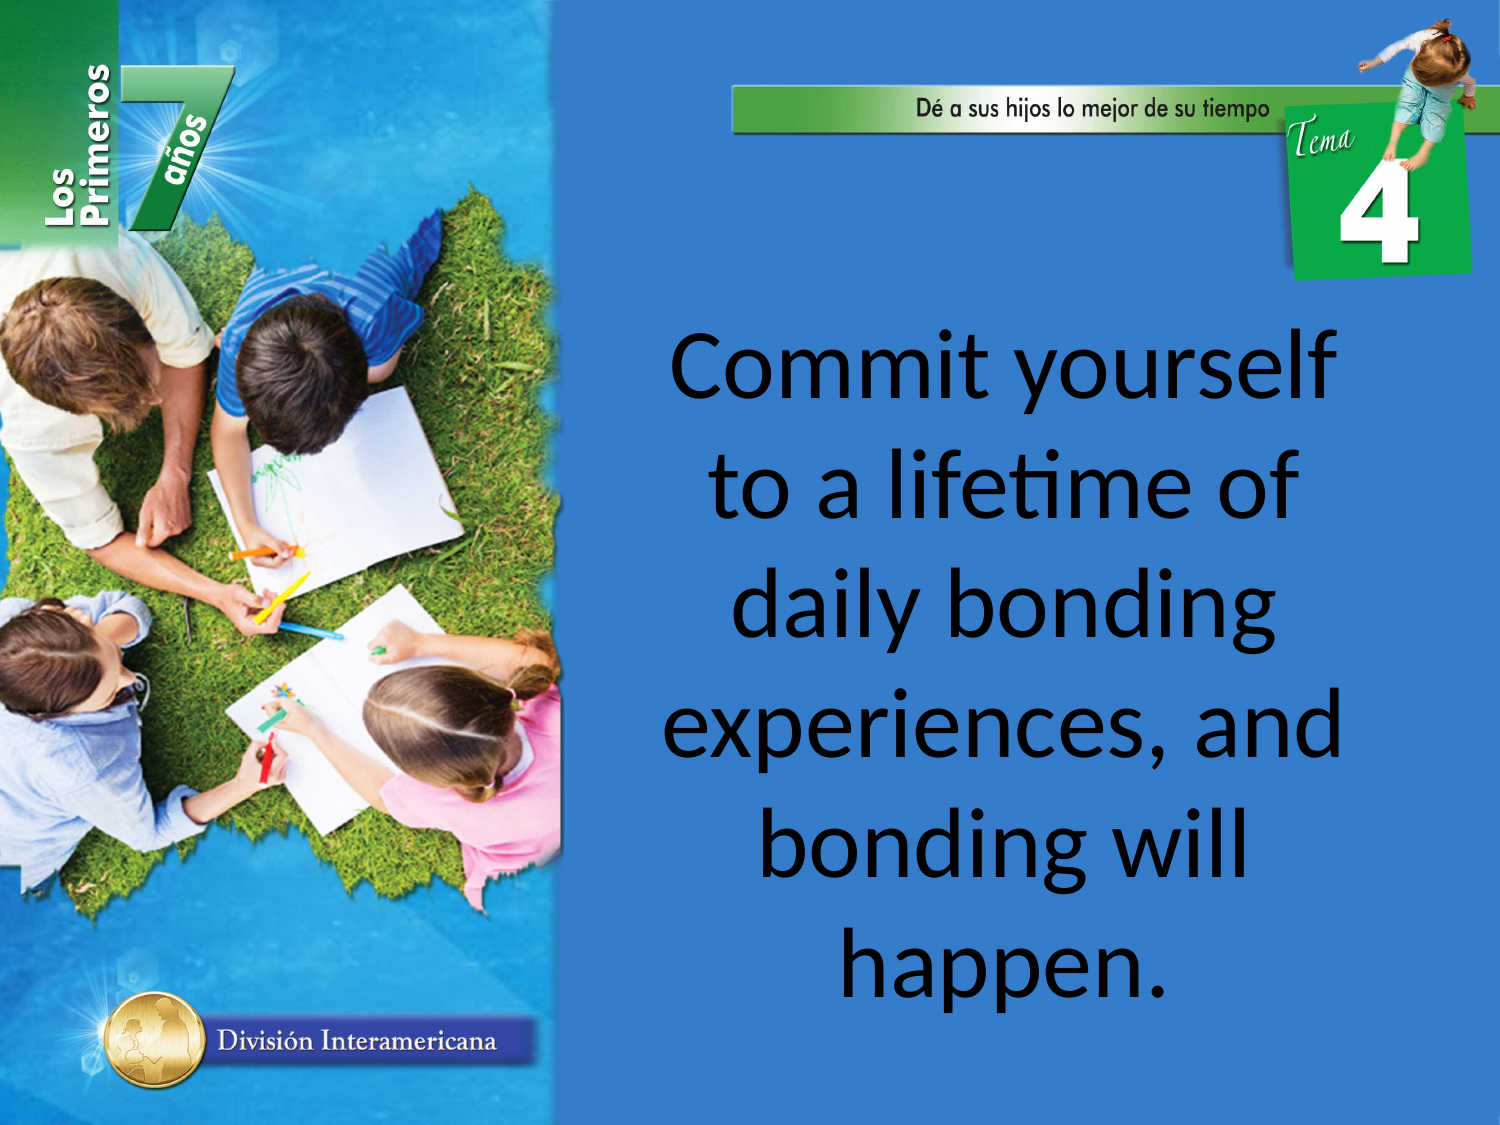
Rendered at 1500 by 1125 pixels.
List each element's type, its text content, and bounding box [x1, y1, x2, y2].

text_box Commit yourself to a lifetime of daily bonding experiences, and bonding will happen. [620, 290, 1388, 1026]
picture [0, 0, 1500, 1125]
